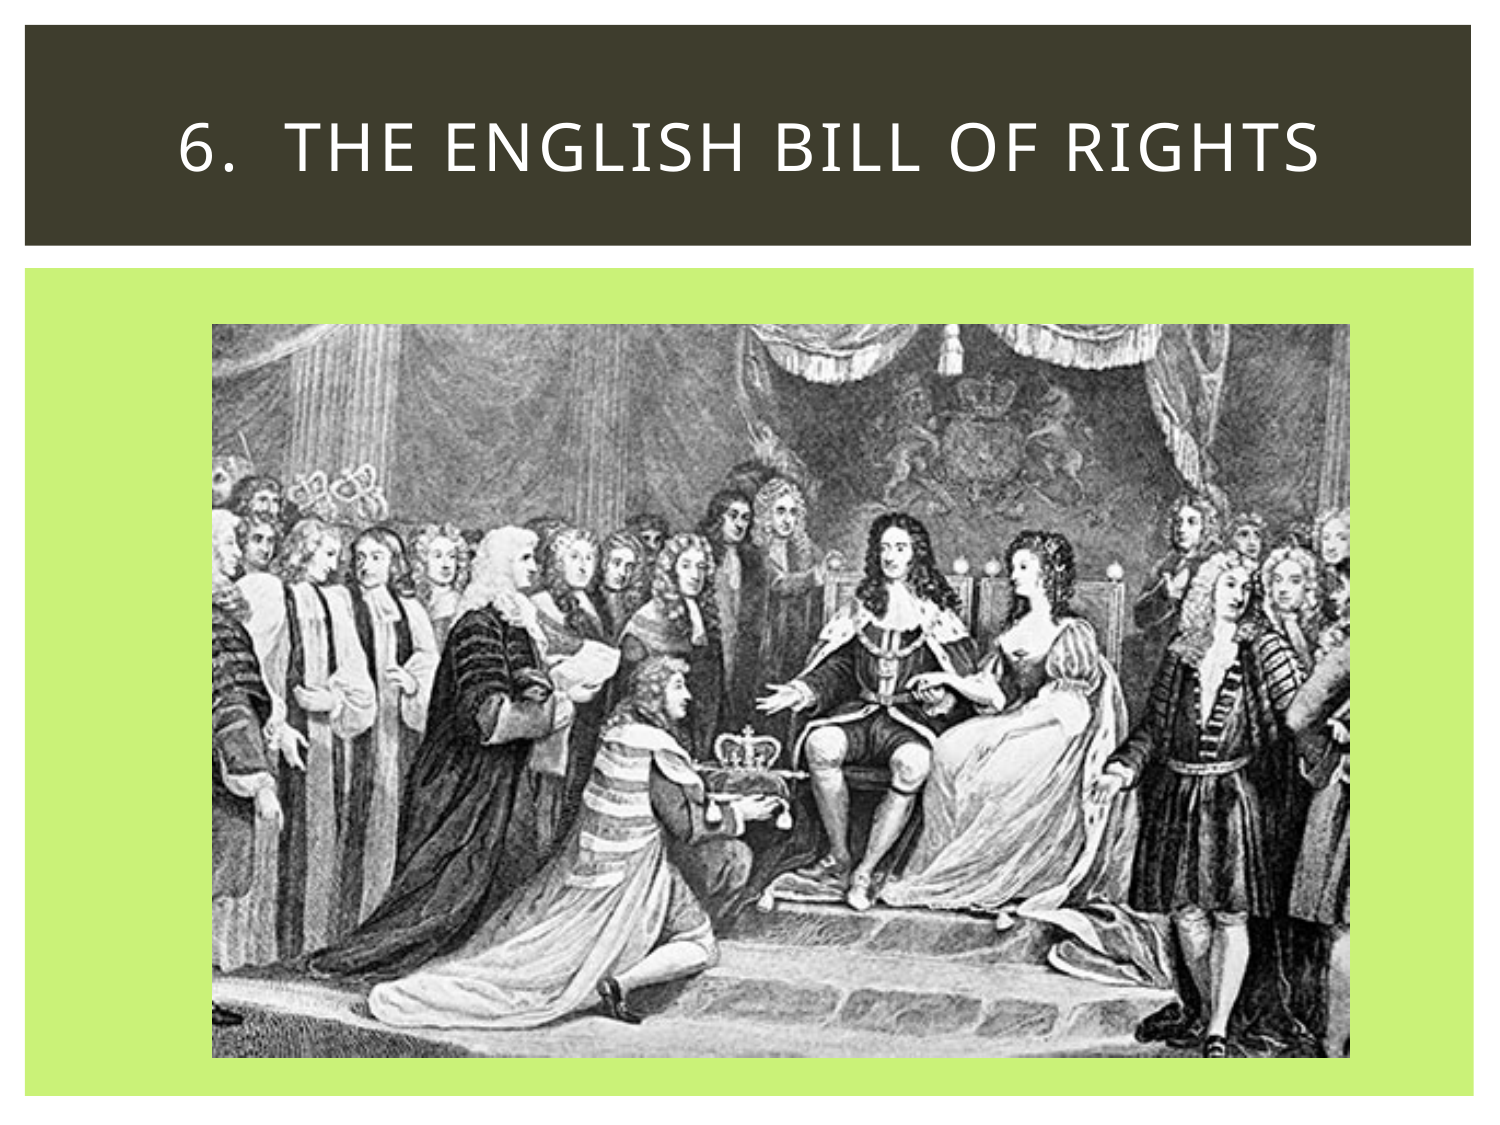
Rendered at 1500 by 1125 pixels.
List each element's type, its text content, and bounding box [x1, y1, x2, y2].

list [212, 324, 1351, 1059]
title 6. The English Bill of Rights [62, 58, 1438, 232]
